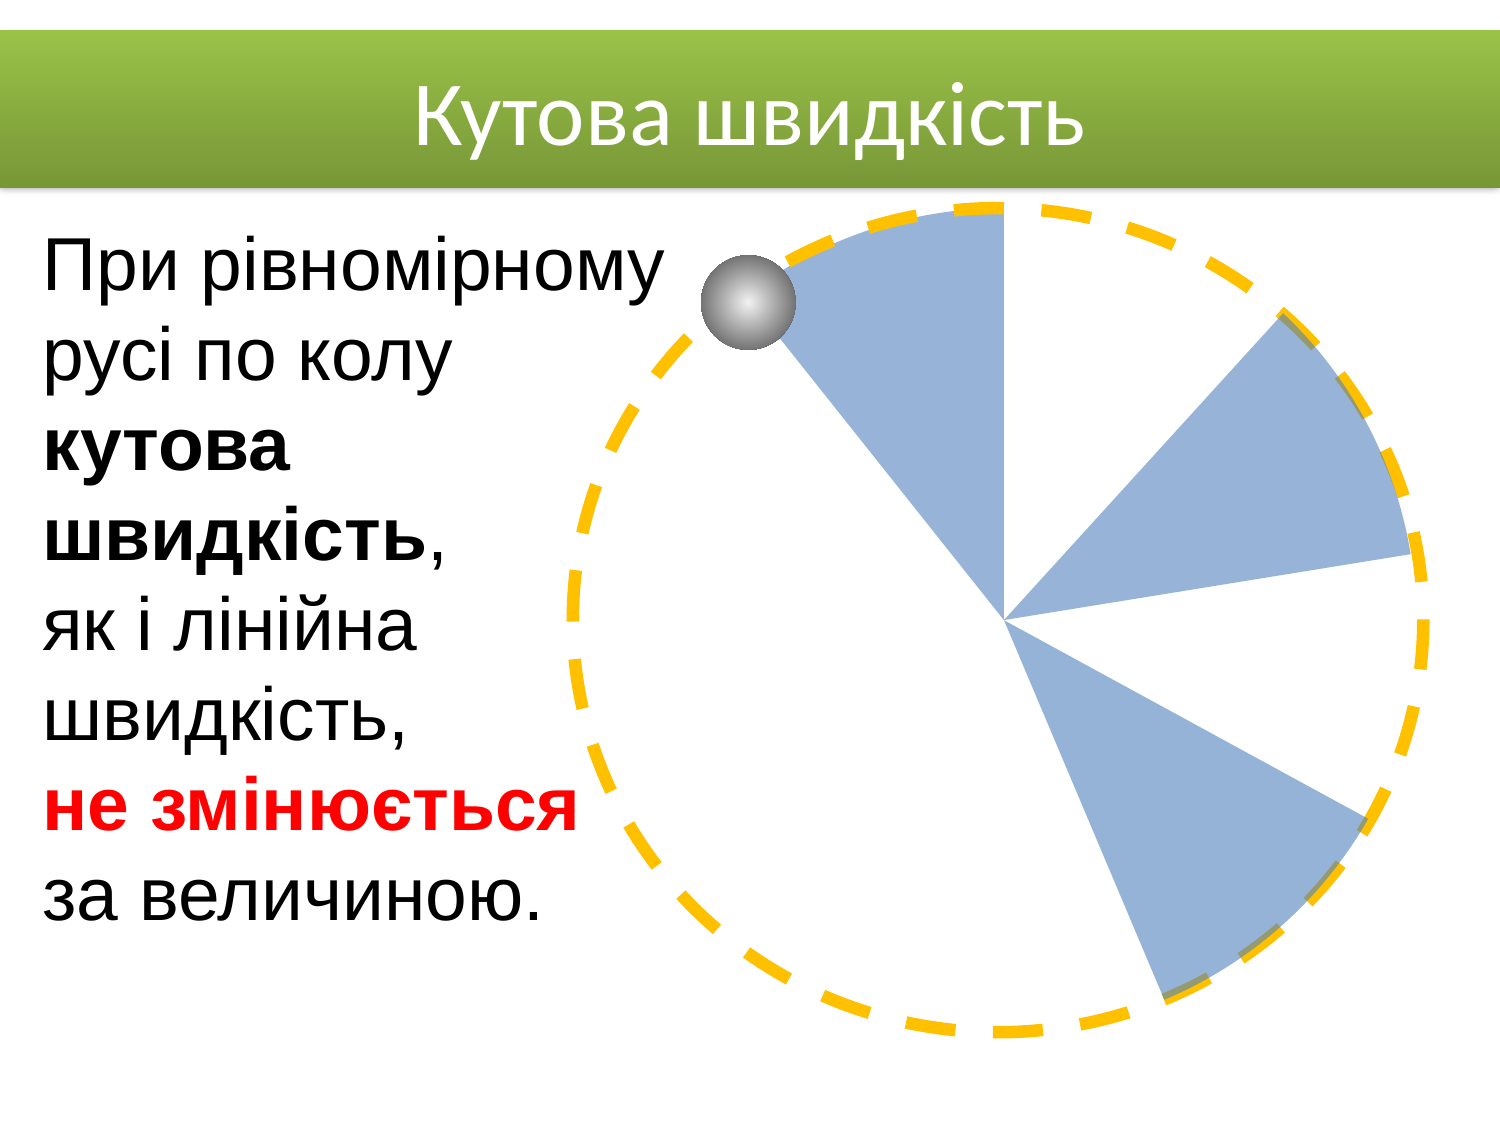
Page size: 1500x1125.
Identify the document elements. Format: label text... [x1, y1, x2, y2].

text_box [1002, 618, 1371, 1002]
text_box [698, 253, 798, 352]
title Кутова швидкість [0, 30, 1500, 188]
text_box [1012, 376, 1426, 819]
text_box [702, 206, 1281, 1035]
text_box При рівномірному русі по колу кутова швидкість, як і лінійна швидкість, не змінюється за величиною. [27, 208, 702, 943]
text_box [1002, 311, 1413, 621]
